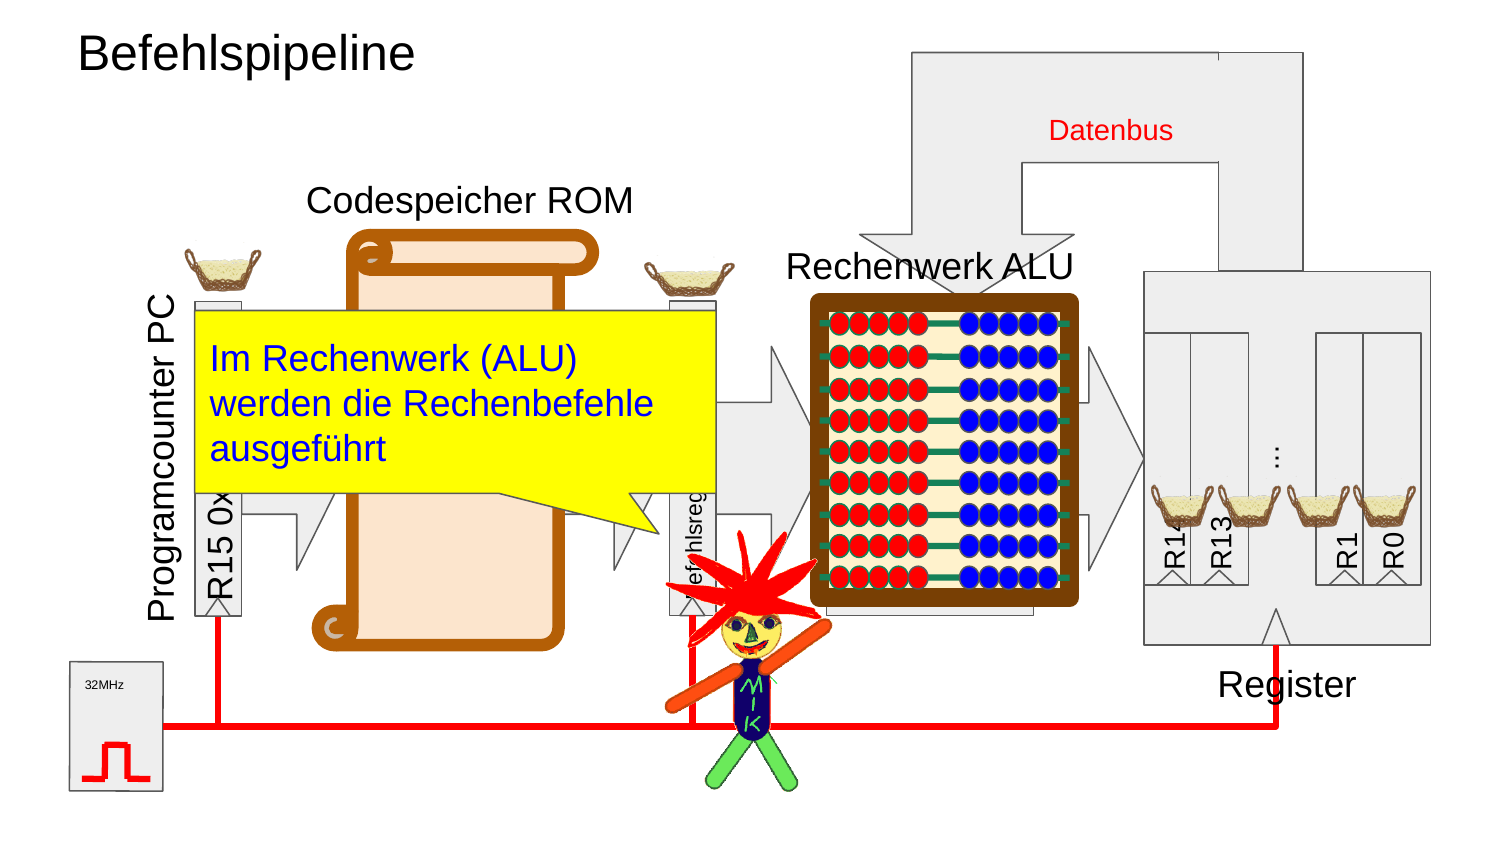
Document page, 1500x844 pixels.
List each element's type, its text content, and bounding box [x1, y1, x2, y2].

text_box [535, 434, 814, 482]
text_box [819, 302, 1070, 598]
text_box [1321, 301, 1416, 469]
text_box Datenbus [1033, 95, 1211, 155]
text_box Codespeicher ROM [290, 161, 695, 228]
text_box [1149, 562, 1244, 613]
text_box [559, 509, 580, 515]
title Befehlspipeline [0, 0, 494, 96]
text_box [911, 52, 1218, 227]
text_box Rechenlogik [847, 607, 1034, 613]
text_box Register [1282, 645, 1438, 728]
text_box [631, 494, 652, 512]
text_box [81, 743, 151, 780]
text_box [717, 346, 810, 433]
text_box [1149, 60, 1291, 161]
text_box Im Rechenwerk (ALU) werden die Rechenbefehle ausgeführt [194, 310, 717, 530]
text_box [1282, 623, 1291, 645]
text_box Programcounter PC [121, 261, 185, 433]
text_box [716, 490, 810, 521]
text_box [847, 615, 1277, 727]
text_box 32MHz [69, 661, 163, 792]
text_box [60, 435, 376, 483]
text_box ... [1144, 271, 1431, 645]
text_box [1143, 471, 1423, 554]
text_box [1149, 301, 1244, 469]
picture [633, 251, 745, 318]
text_box mov R0,#5 [352, 235, 593, 310]
picture [646, 522, 843, 799]
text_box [1321, 562, 1416, 617]
picture [175, 234, 270, 318]
text_box [1218, 52, 1304, 272]
text_box [614, 523, 635, 571]
text_box Programcounter PC [121, 490, 185, 655]
text_box [1079, 346, 1144, 571]
text_box mov R0,#5 [327, 494, 559, 613]
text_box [162, 615, 641, 727]
text_box [242, 494, 335, 571]
text_box Rechenwerk ALU [749, 227, 1111, 294]
